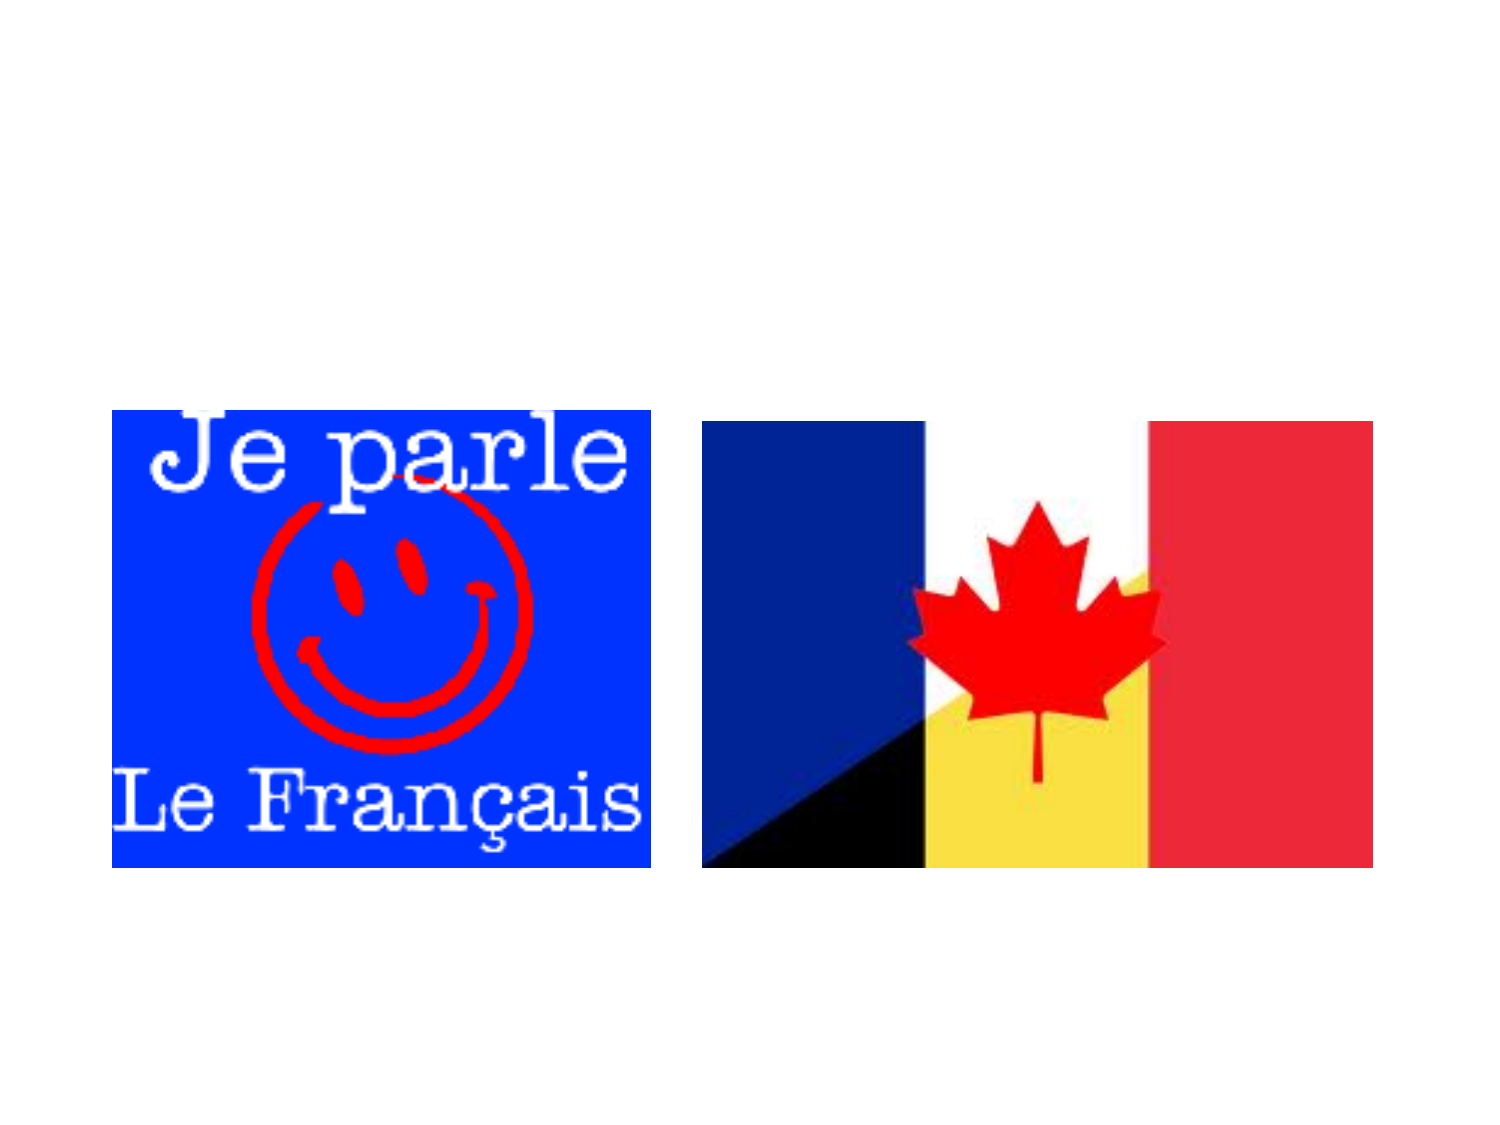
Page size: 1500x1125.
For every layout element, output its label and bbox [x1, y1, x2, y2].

list [702, 421, 1373, 868]
picture [112, 409, 651, 868]
